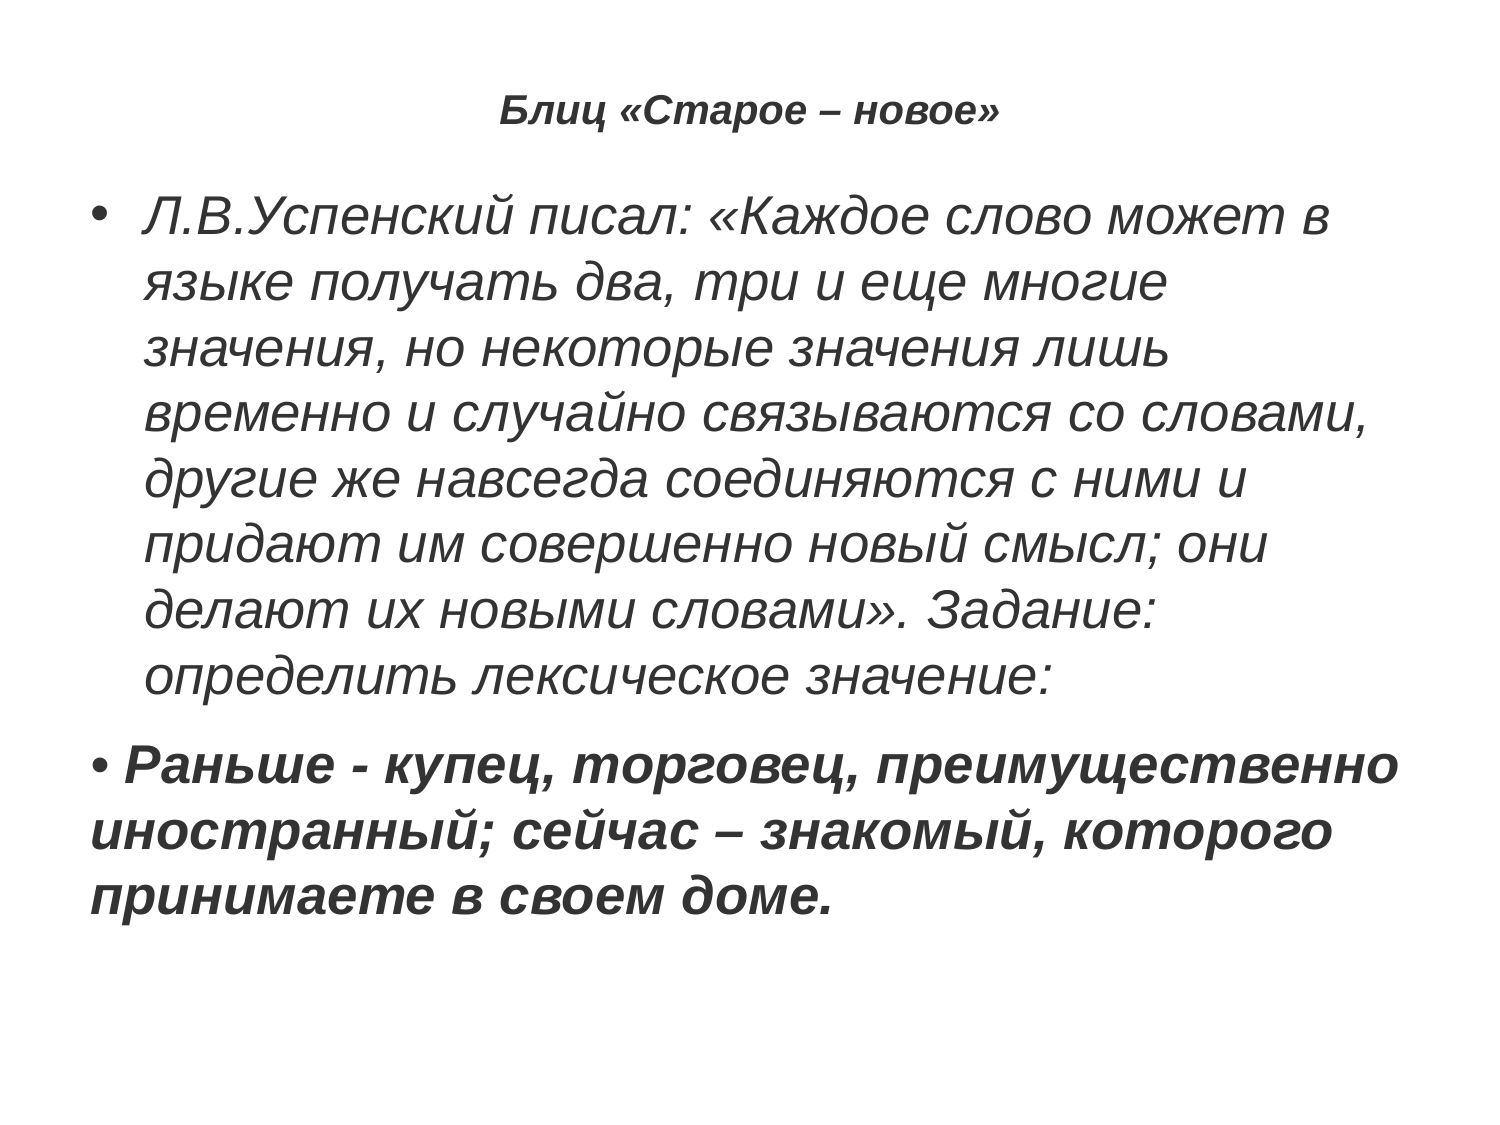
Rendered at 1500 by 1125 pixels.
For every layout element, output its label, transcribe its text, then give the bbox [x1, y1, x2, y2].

title Блиц «Старое – новое» [75, 45, 1425, 172]
list Л.В.Успенский писал: «Каждое слово может в языке получать два, три и еще многие значения, но некоторые значения лишь временно и случайно связываются со словами, другие же навсегда соединяются с ними и придают им совершенно новый смысл; они делают их новыми словами». Задание: определить лексическое значение: • Раньше - купец, торговец, преимущественно иностранный; сейчас – знакомый, которого принимаете в своем доме. [75, 172, 1425, 1005]
